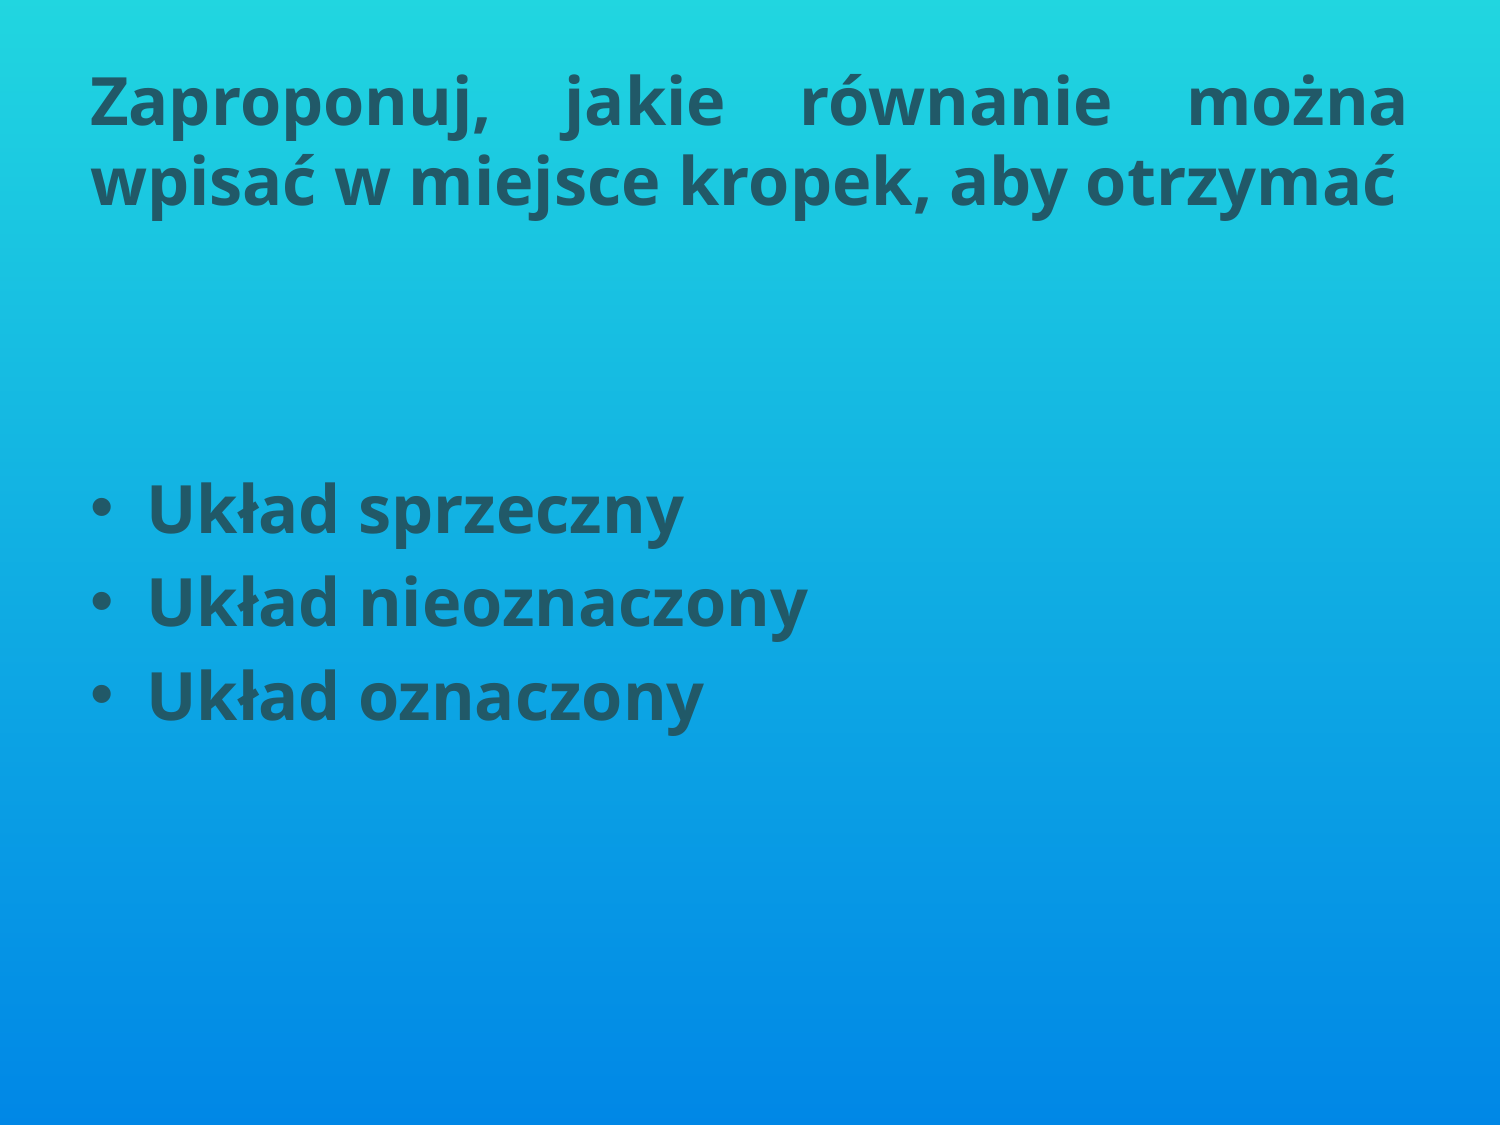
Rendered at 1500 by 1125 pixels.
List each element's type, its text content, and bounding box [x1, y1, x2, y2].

title Zaproponuj, jakie równanie można wpisać w miejsce kropek, aby otrzymać [75, 45, 1425, 233]
